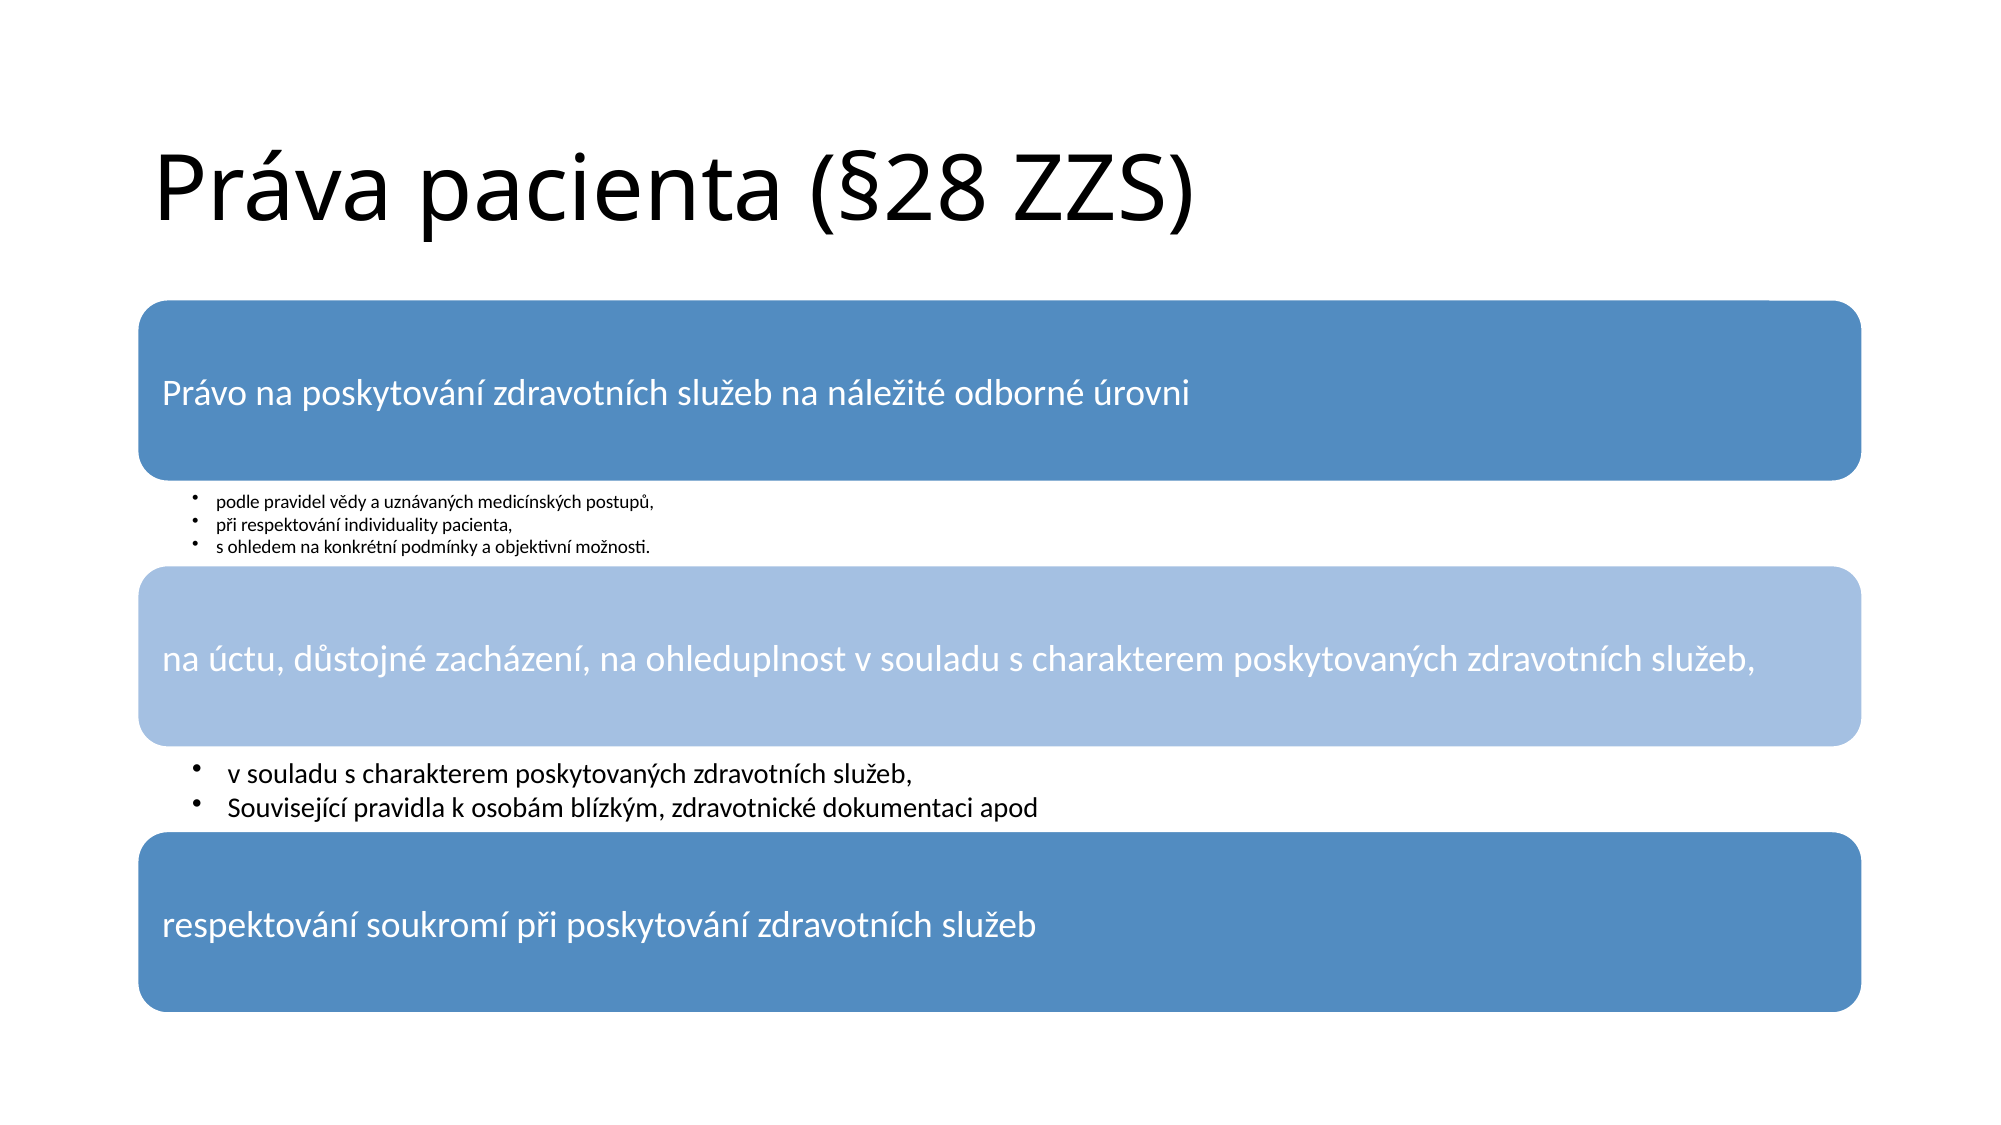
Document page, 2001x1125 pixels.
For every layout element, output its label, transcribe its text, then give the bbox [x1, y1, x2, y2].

title Práva pacienta (§28 ZZS) [137, 82, 1863, 299]
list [137, 299, 1863, 1014]
